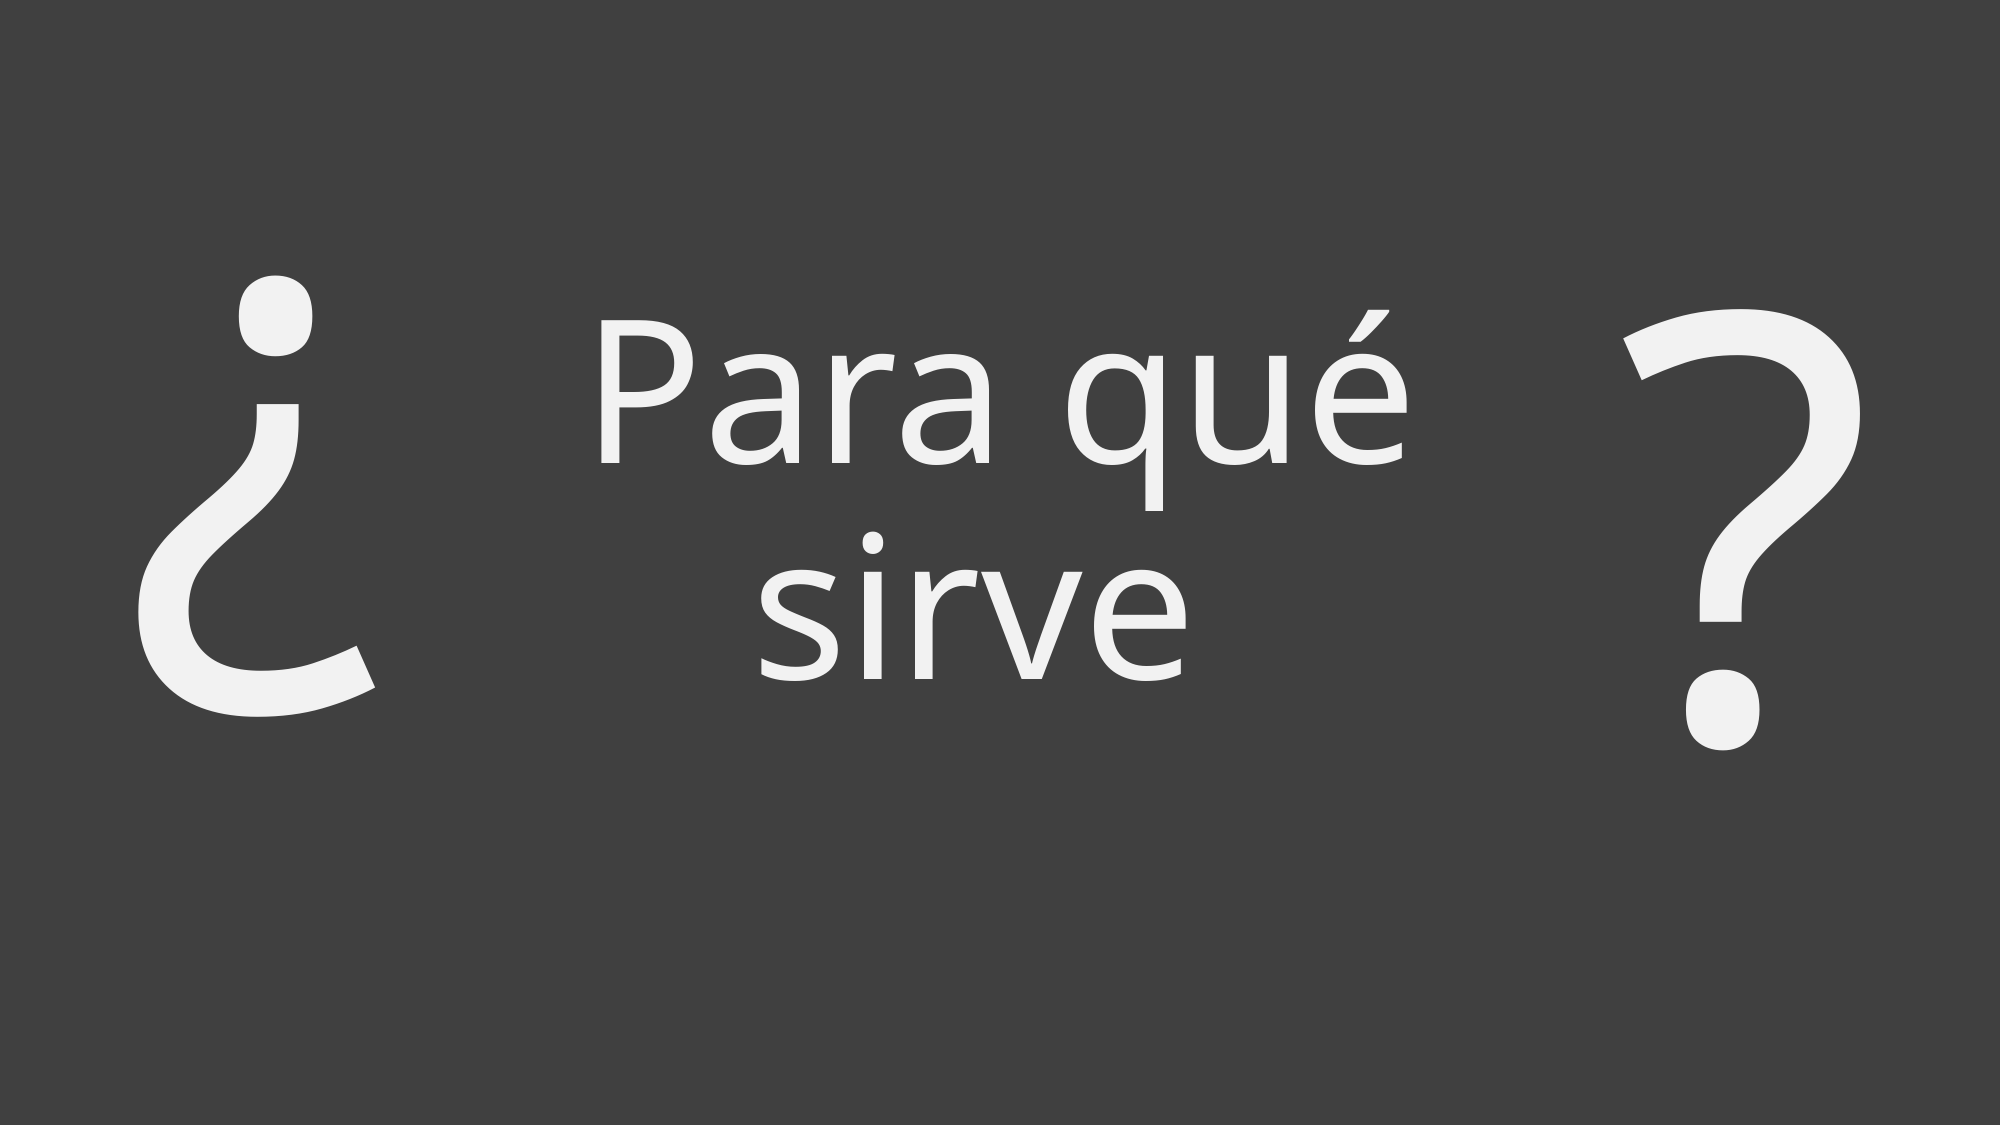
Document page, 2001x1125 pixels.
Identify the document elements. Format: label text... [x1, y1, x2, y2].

text_box Para qué sirve [403, 311, 1596, 703]
text_box ¿ [0, 212, 850, 605]
text_box ? [1149, 352, 2000, 745]
